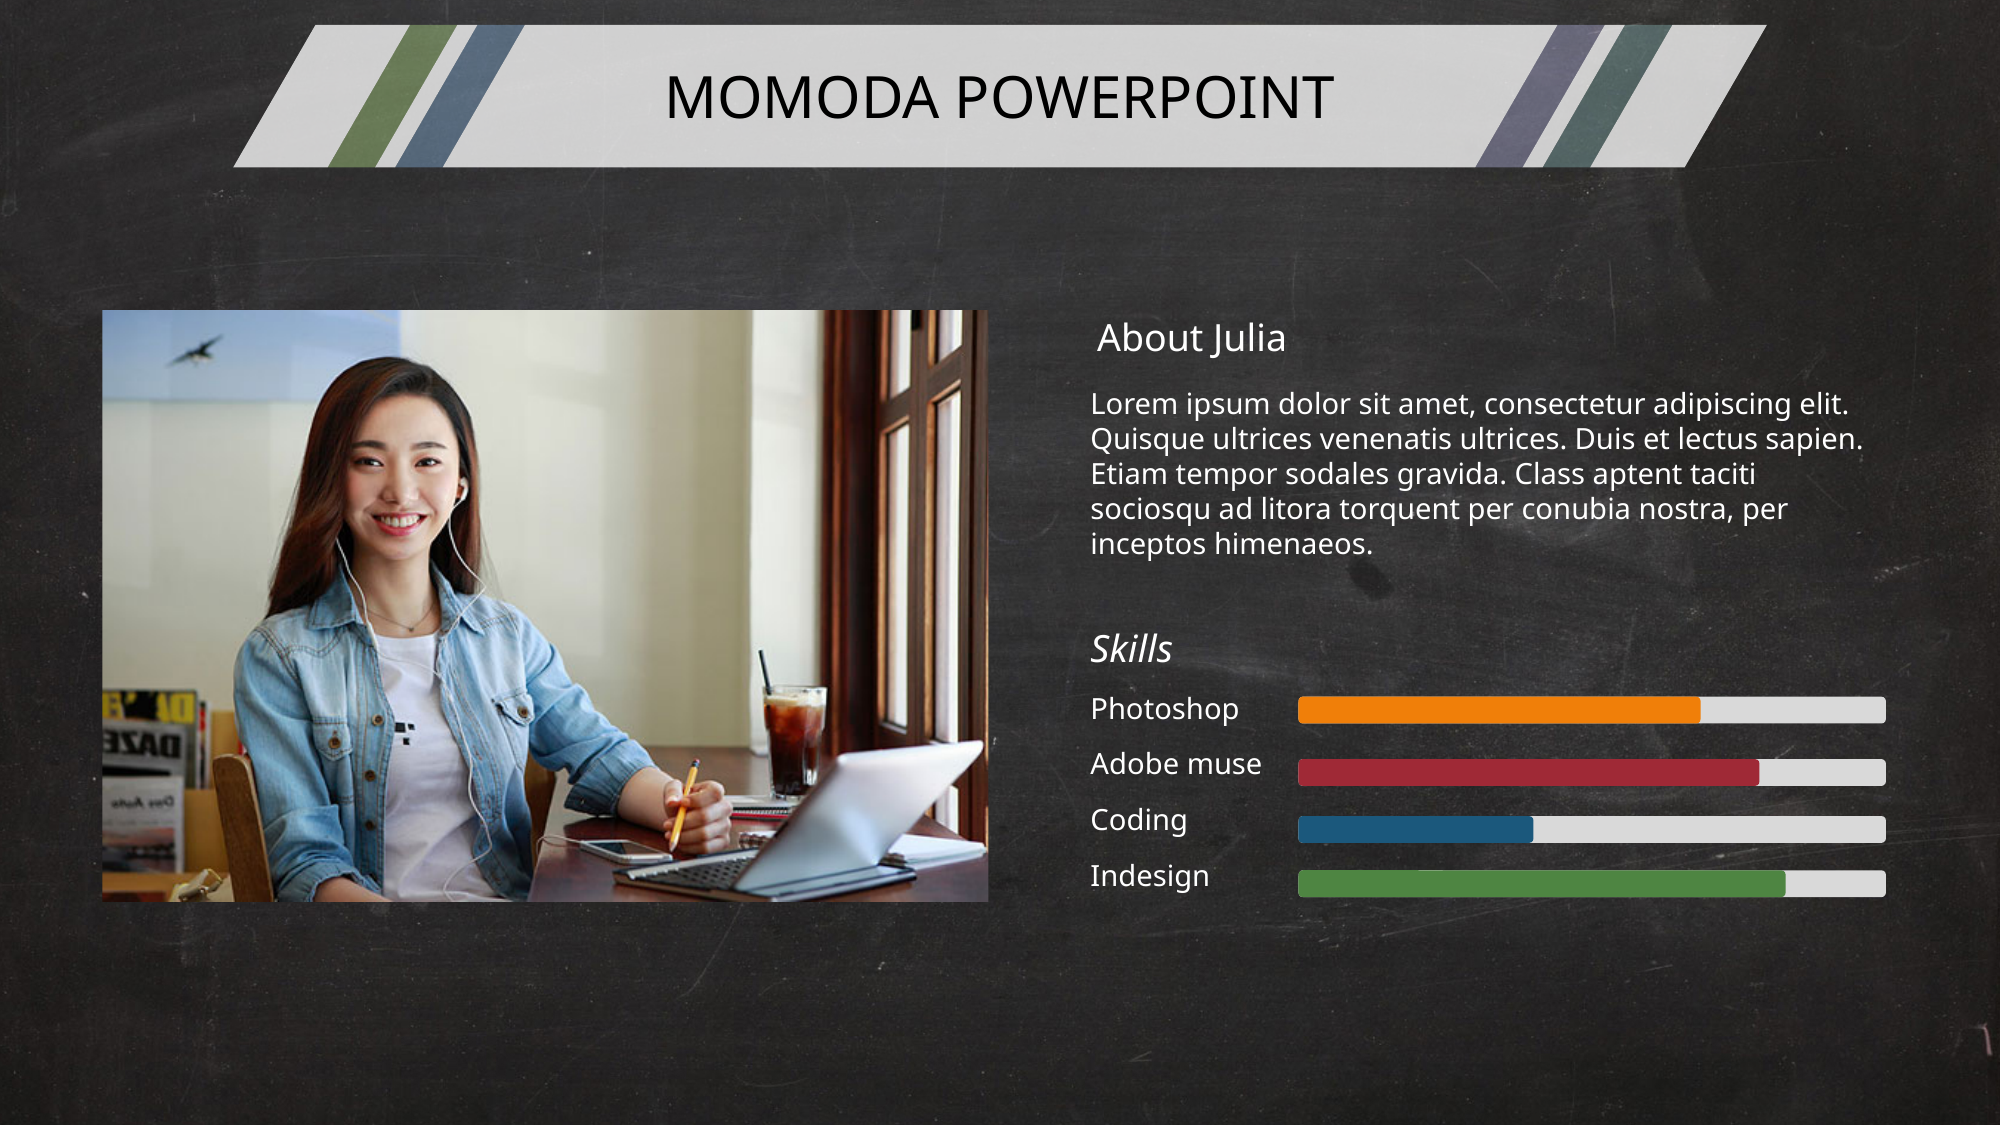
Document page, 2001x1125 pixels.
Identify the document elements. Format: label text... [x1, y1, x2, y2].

text_box Coding [1075, 793, 1309, 844]
text_box [1588, 23, 1769, 169]
text_box [1697, 696, 1887, 725]
text_box [1757, 758, 1887, 787]
text_box Adobe muse [1075, 738, 1309, 789]
text_box Lorem ipsum dolor sit amet, consectetur adipiscing elit. Quisque ultrices venenatis ultrices. Duis et lectus sapien. Etiam tempor sodales gravida. Class aptent taciti sociosqu ad litora torquent per conubia nostra, per inceptos himenaeos. [1075, 378, 1886, 568]
text_box Indesign [1075, 849, 1309, 900]
text_box Photoshop [1075, 682, 1309, 733]
text_box [396, 23, 524, 169]
text_box [440, 23, 1560, 169]
text_box [373, 23, 480, 169]
text_box [1297, 696, 1702, 725]
text_box [1297, 815, 1535, 844]
text_box [1544, 23, 1671, 169]
text_box [1531, 815, 1887, 844]
text_box [231, 23, 412, 169]
text_box [1297, 758, 1760, 787]
text_box [1520, 23, 1627, 169]
text_box About Julia [1082, 306, 1303, 367]
text_box [1476, 23, 1604, 169]
picture [0, 0, 2000, 1125]
text_box [1783, 869, 1887, 898]
text_box Skills [1075, 617, 1361, 677]
text_box [1297, 869, 1787, 898]
text_box [329, 23, 456, 169]
text_box MOMODA POWERPOINT [609, 53, 1390, 139]
